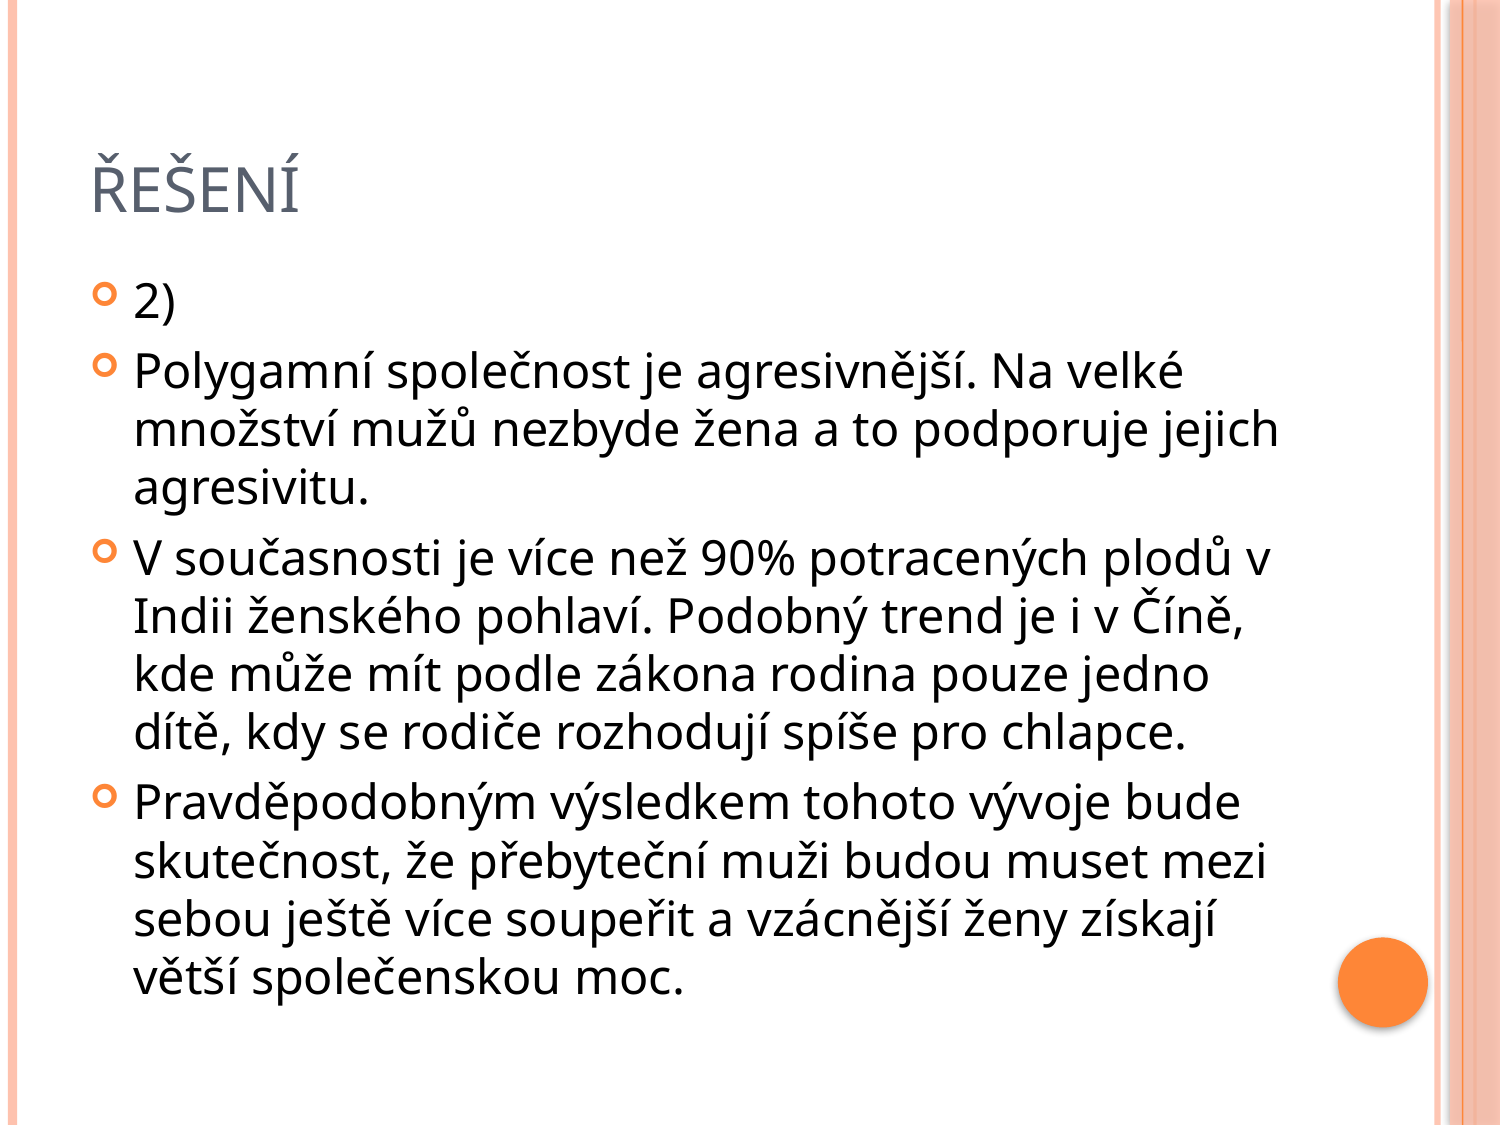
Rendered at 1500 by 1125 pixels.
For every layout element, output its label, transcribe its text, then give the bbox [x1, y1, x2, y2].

title ŘEŠENÍ [75, 45, 1300, 233]
list 2) Polygamní společnost je agresivnější. Na velké množství mužů nezbyde žena a to podporuje jejich agresivitu. V současnosti je více než 90% potracených plodů v Indii ženského pohlaví. Podobný trend je i v Číně, kde může mít podle zákona rodina pouze jedno dítě, kdy se rodiče rozhodují spíše pro chlapce. Pravděpodobným výsledkem tohoto vývoje bude skutečnost, že přebyteční muži budou muset mezi sebou ještě více soupeřit a vzácnější ženy získají větší společenskou moc. [75, 262, 1300, 1062]
